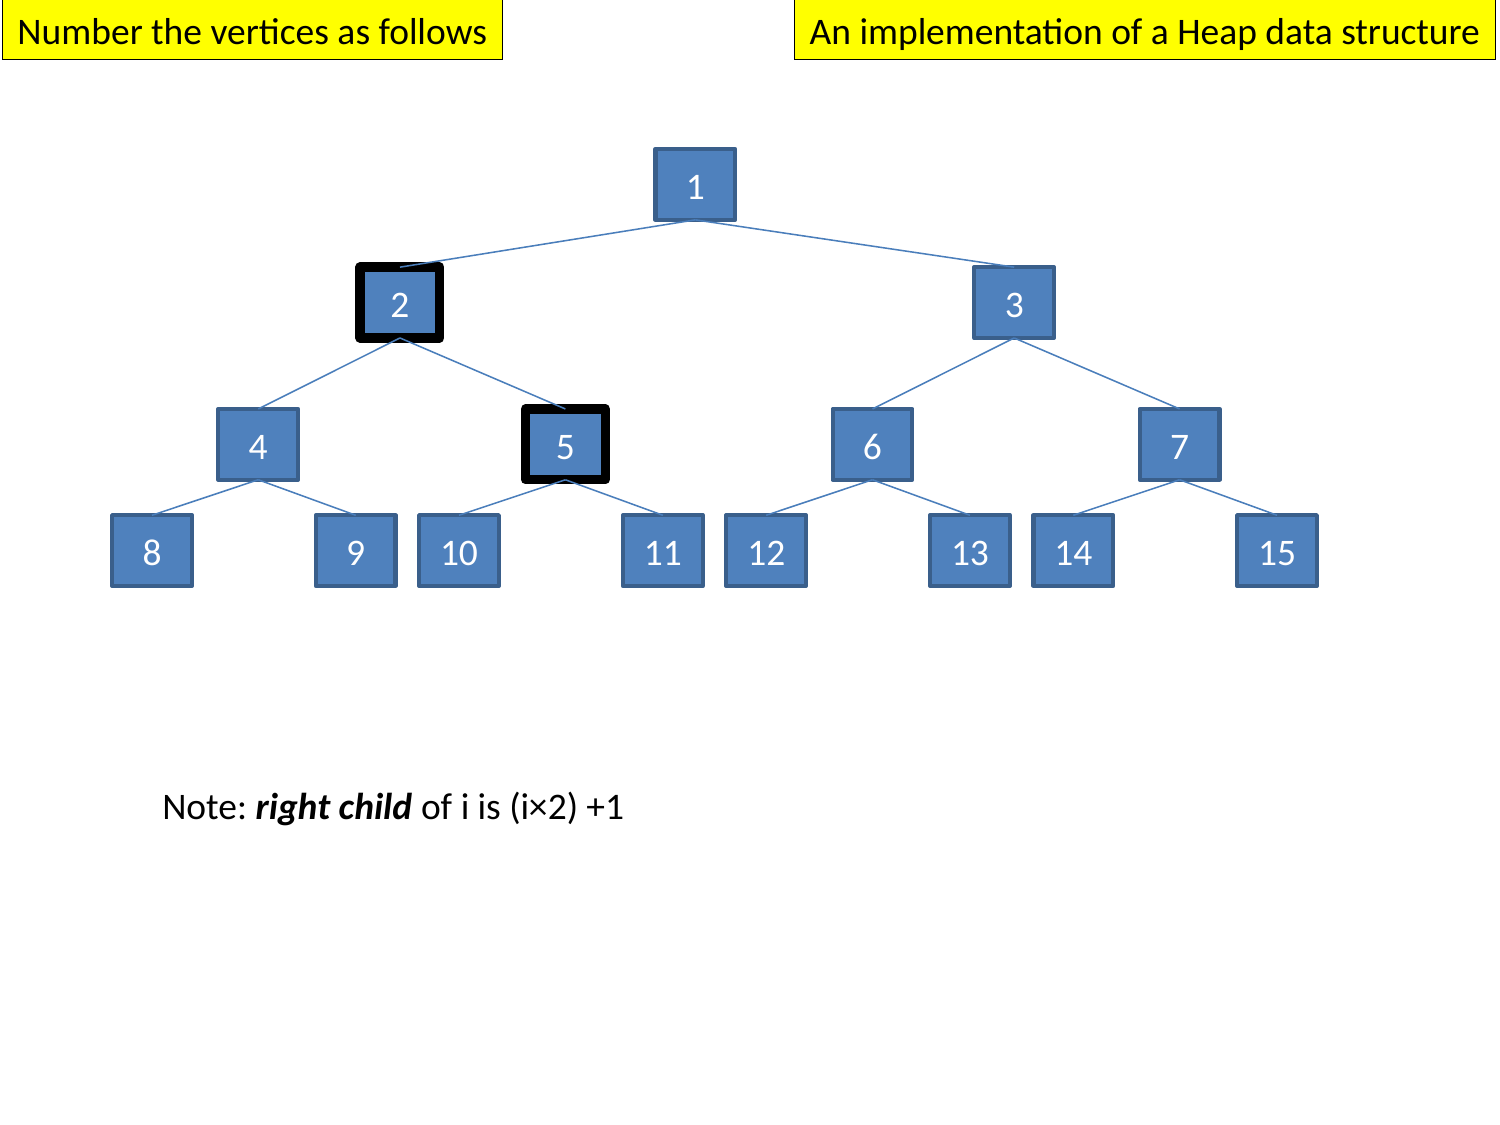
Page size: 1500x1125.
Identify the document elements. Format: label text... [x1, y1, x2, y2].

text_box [726, 408, 1011, 587]
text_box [1033, 408, 1318, 587]
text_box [1013, 337, 1180, 410]
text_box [359, 148, 1055, 339]
text_box An implementation of a Heap data structure [794, 0, 1496, 60]
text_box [399, 337, 566, 410]
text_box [872, 337, 1012, 410]
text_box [111, 408, 396, 587]
text_box Number the vertices as follows [2, 0, 503, 60]
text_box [257, 337, 398, 410]
text_box Note: right child of i is (i×2) +1 [147, 775, 648, 835]
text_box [418, 408, 703, 587]
